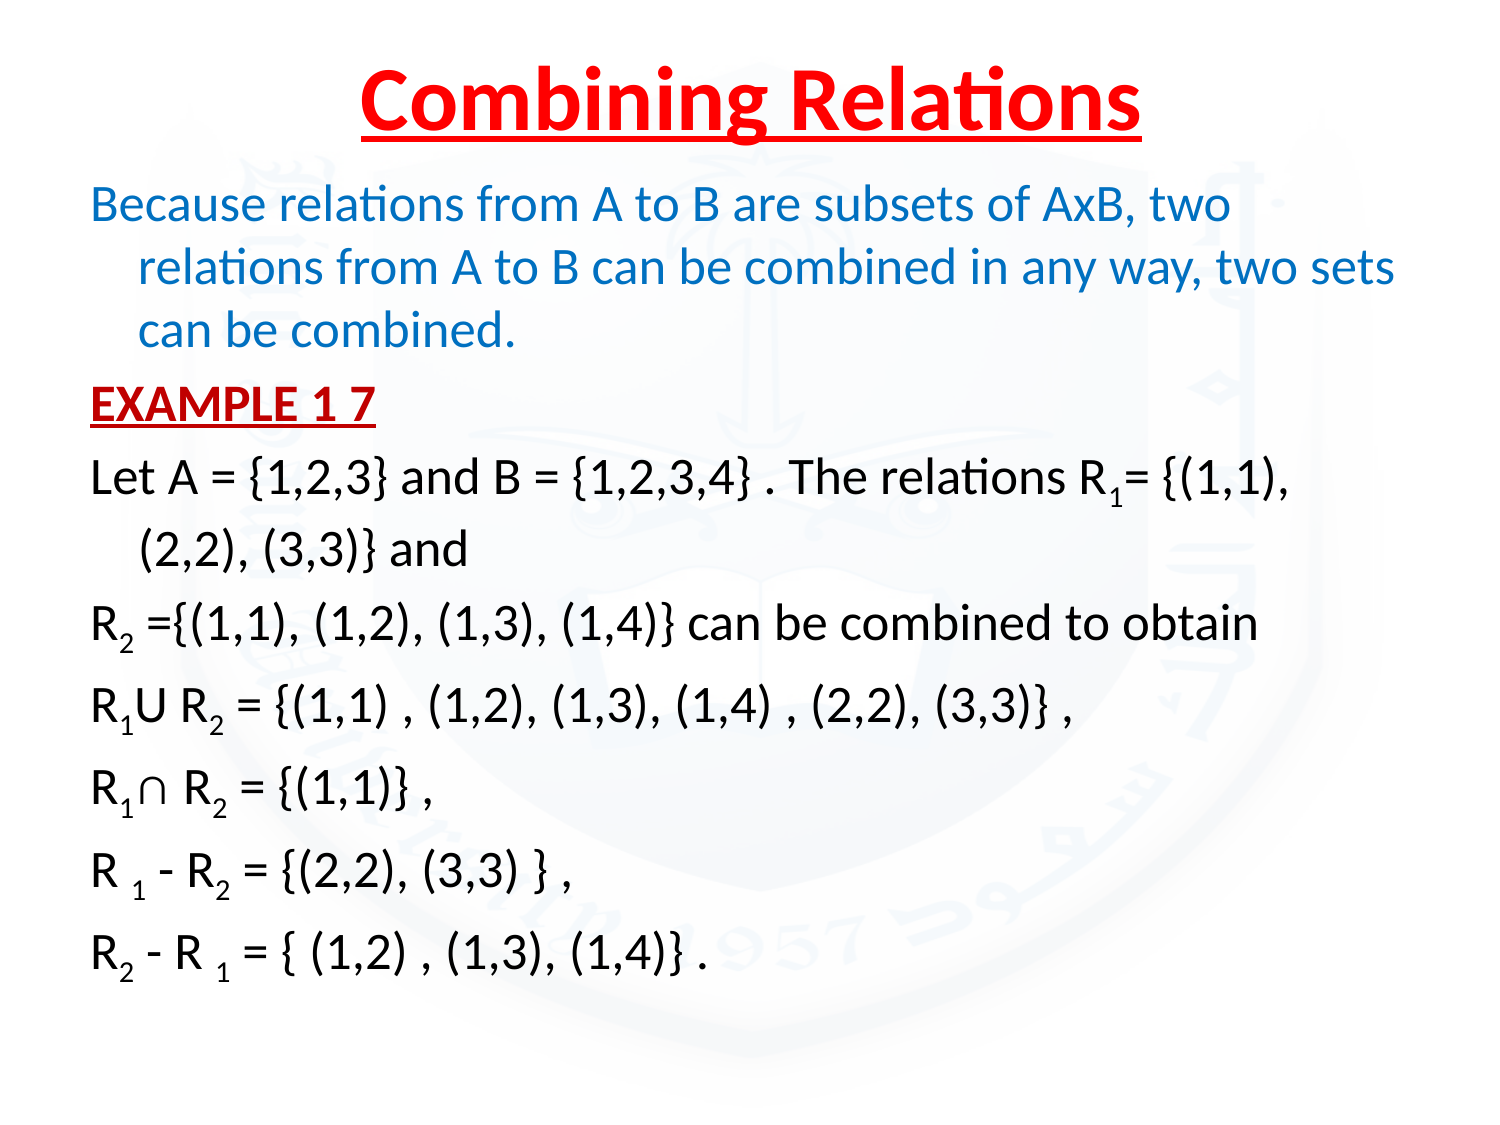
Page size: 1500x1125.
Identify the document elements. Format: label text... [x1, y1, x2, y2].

title Combining Relations [76, 0, 1427, 188]
list Because relations from A to B are subsets of AxB, two relations from A to B can be combined in any way, two sets can be combined. EXAMPLE 1 7 Let A = {1,2,3} and B = {1,2,3,4} . The relations R1= {(1,1), (2,2), (3,3)} and R2 ={(1,1), (1,2), (1,3), (1,4)} can be combined to obtain R1U R2 = {(1,1) , (1,2), (1,3), (1,4) , (2,2), (3,3)} , R1∩ R2 = {(1,1)} , R 1 - R2 = {(2,2), (3,3) } , R2 - R 1 = { (1,2) , (1,3), (1,4)} . [75, 160, 1425, 1005]
